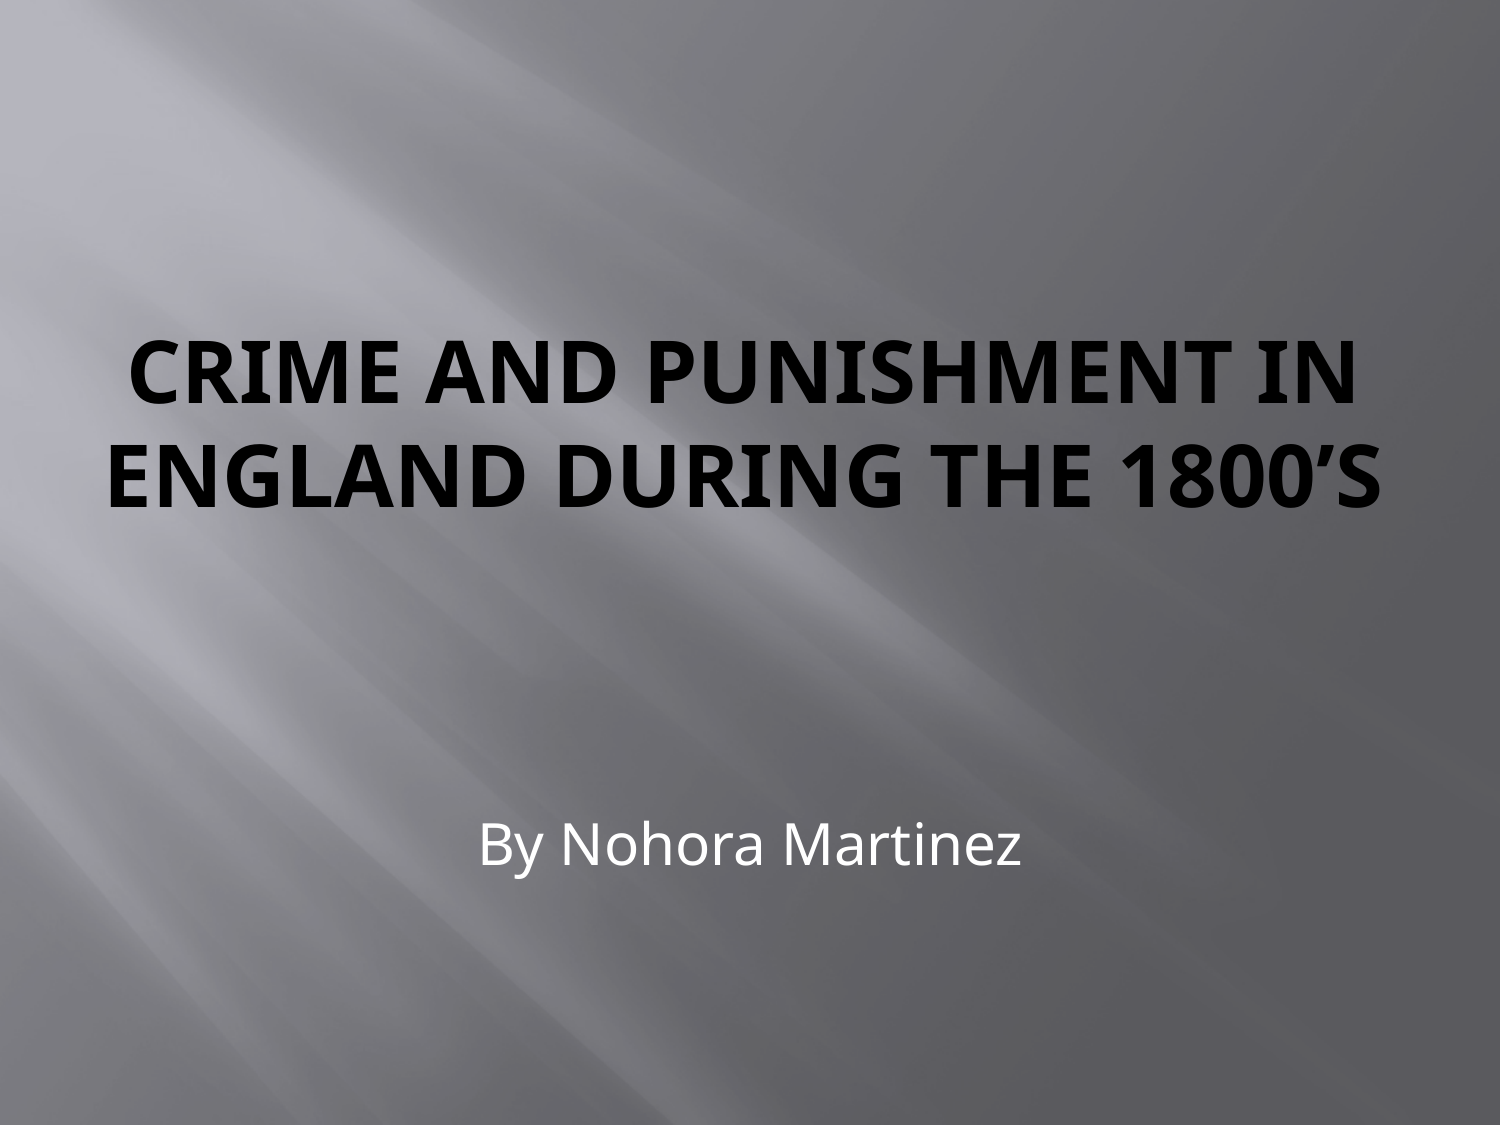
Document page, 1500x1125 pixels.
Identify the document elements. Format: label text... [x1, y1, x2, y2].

title Crime And Punishment in England during the 1800’s [69, 224, 1420, 525]
subtitle By Nohora Martinez [225, 800, 1275, 925]
